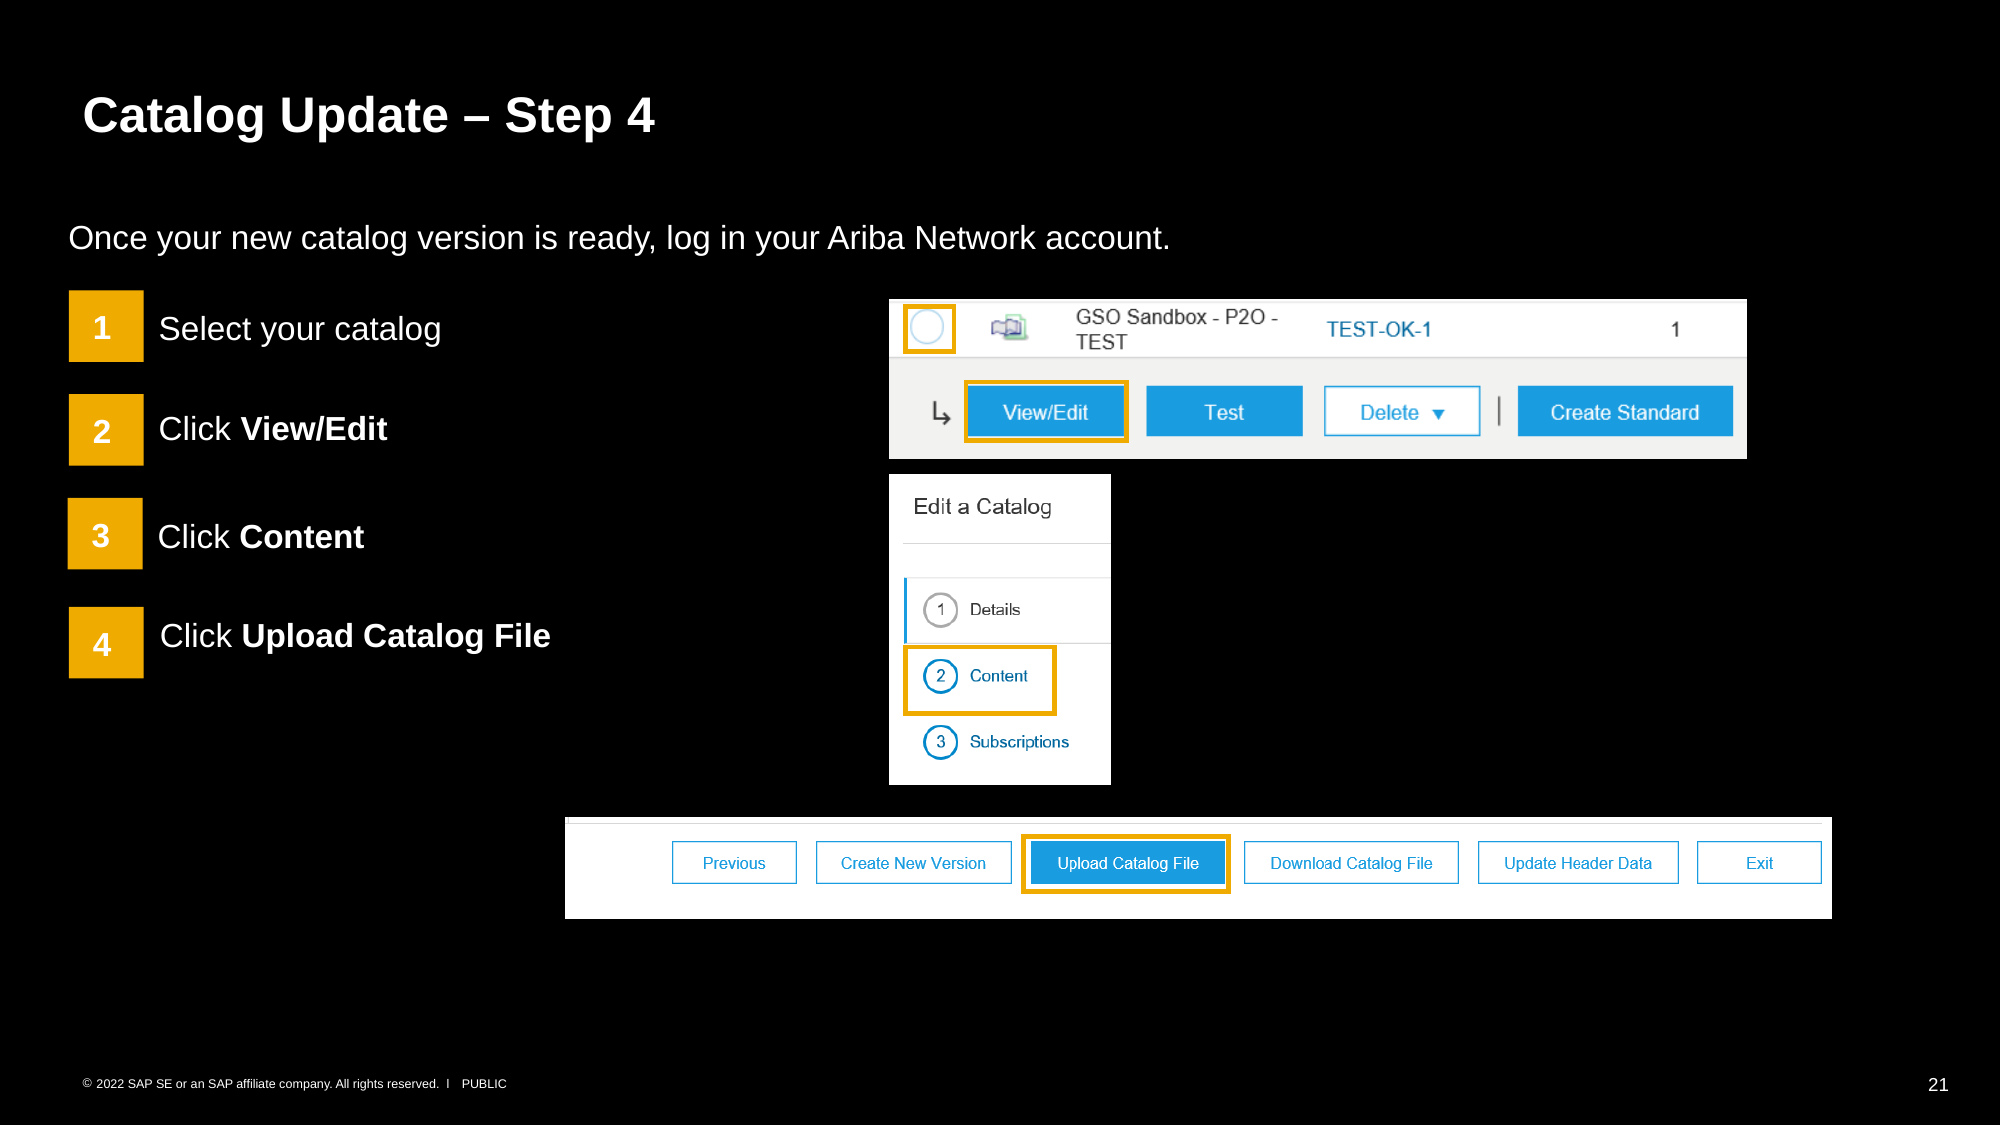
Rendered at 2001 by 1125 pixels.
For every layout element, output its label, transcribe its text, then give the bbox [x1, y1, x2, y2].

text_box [889, 299, 1748, 785]
text_box Click View/Edit [143, 399, 883, 507]
text_box Once your new catalog version is ready, log in your Ariba Network account. [53, 208, 1443, 444]
text_box 4 Se [68, 606, 144, 679]
text_box 2 Se [68, 394, 144, 466]
title Catalog Update – Step 4 [82, 82, 1918, 144]
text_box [564, 817, 1832, 919]
text_box Click Content [142, 507, 883, 606]
text_box Click Upload Catalog File [144, 606, 1535, 842]
text_box 3 Se [67, 497, 143, 570]
text_box 1 Se [68, 290, 144, 362]
text_box Select your catalog [143, 299, 888, 399]
